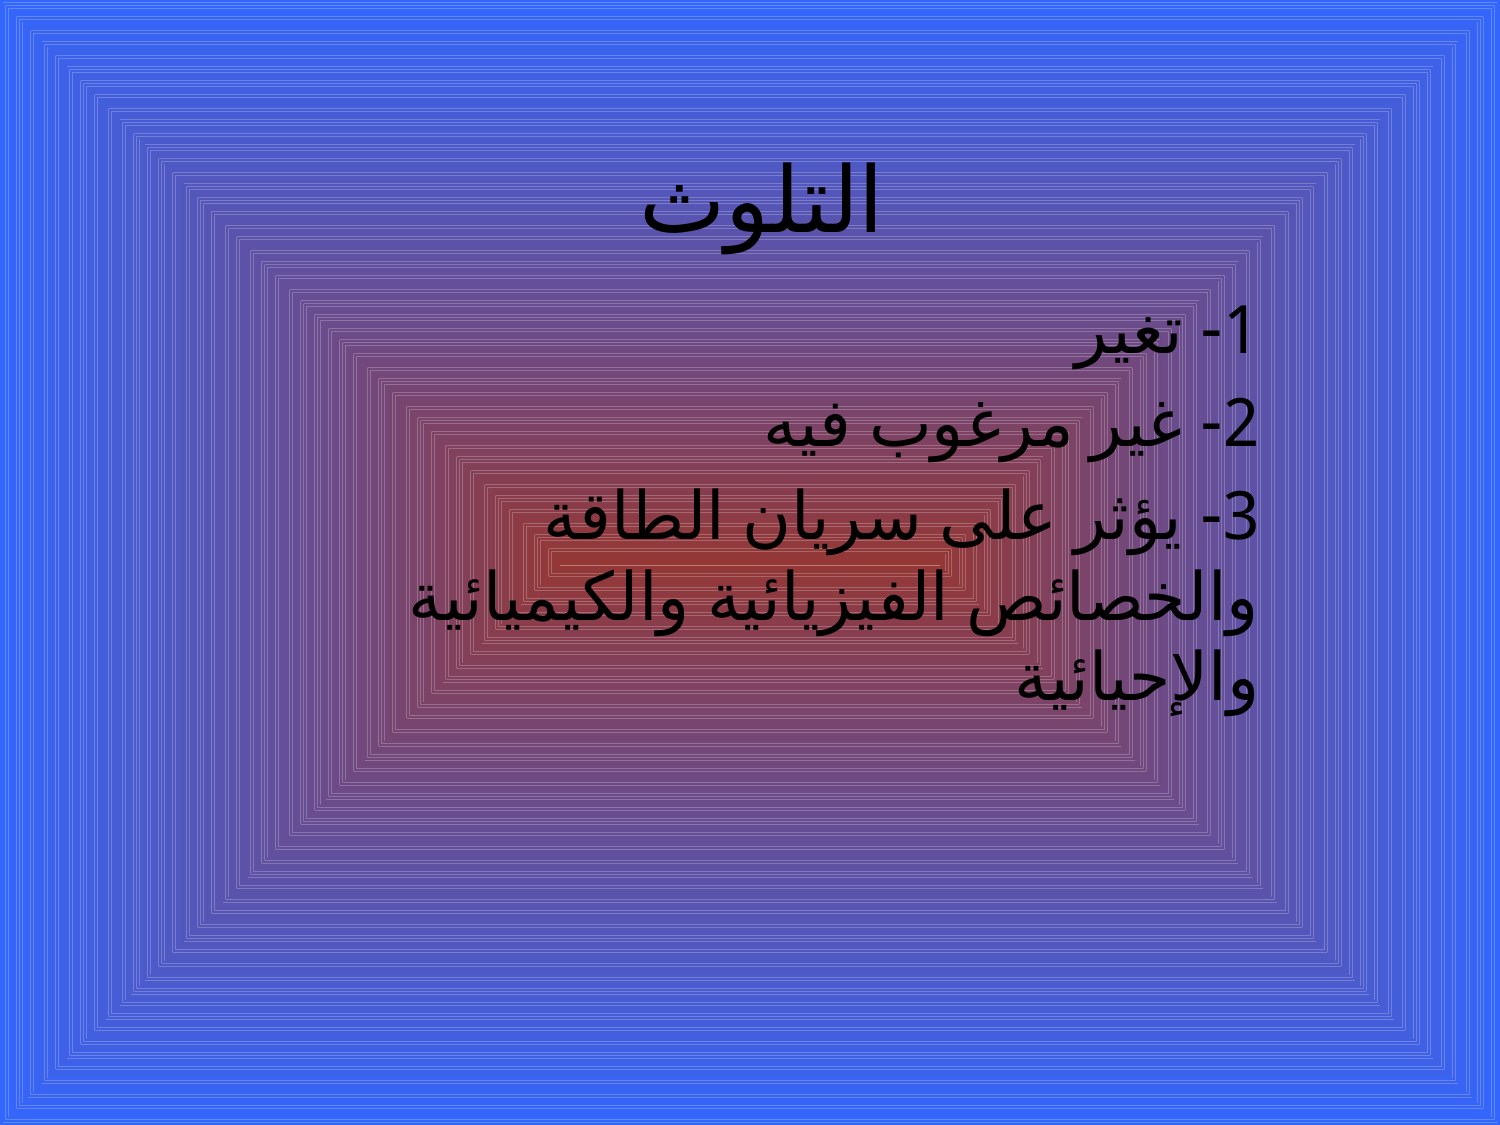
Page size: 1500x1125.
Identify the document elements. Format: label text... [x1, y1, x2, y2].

title التلوث [112, 101, 1388, 291]
subtitle 1- تغير 2- غير مرغوب فيه 3- يؤثر على سريان الطاقة والخصائص الفيزيائية والكيميائية والإحيائية [225, 278, 1275, 925]
